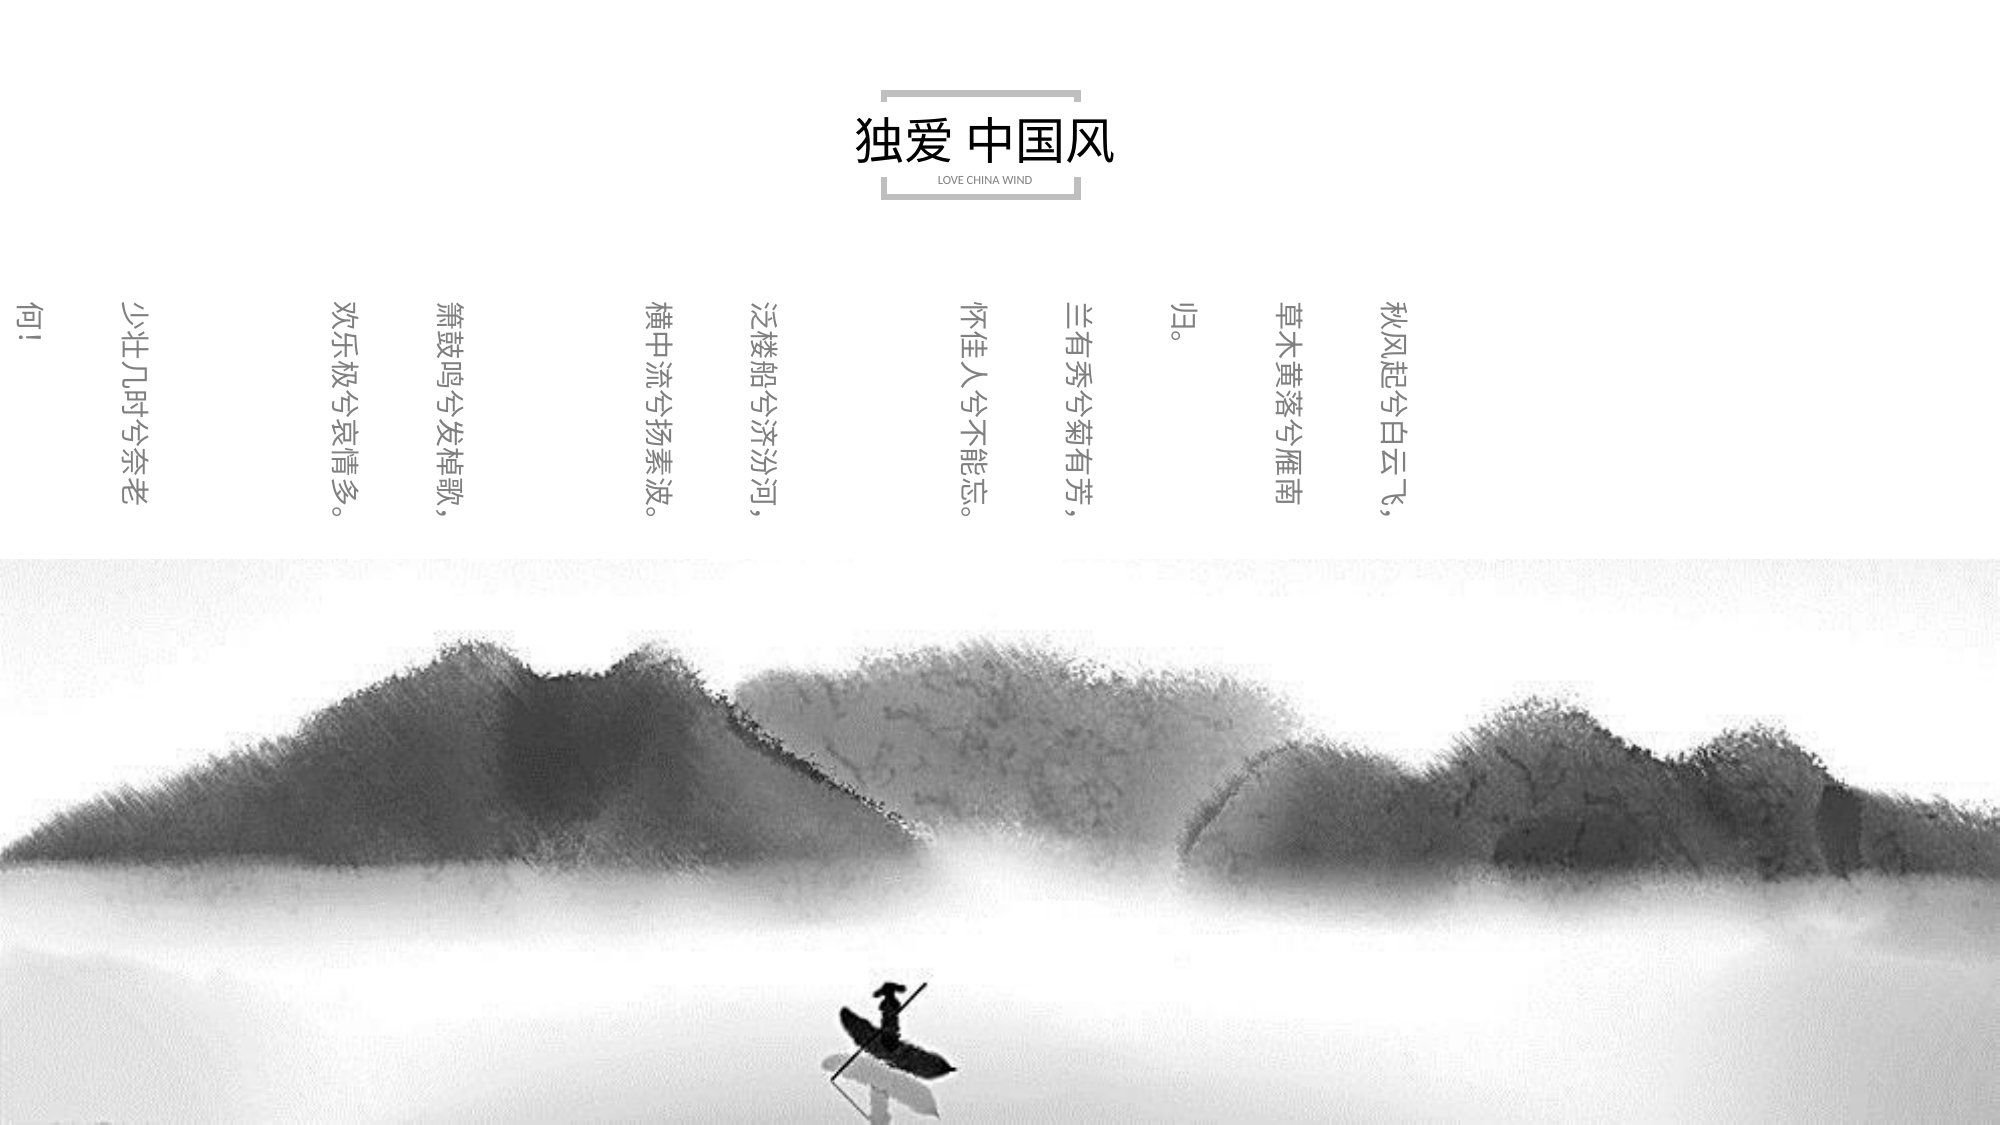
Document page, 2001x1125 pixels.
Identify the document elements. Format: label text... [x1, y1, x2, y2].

text_box 秋风起兮白云飞，草木黄落兮雁南归。 兰有秀兮菊有芳，怀佳人兮不能忘。 泛楼船兮济汾河，横中流兮扬素波。 箫鼓鸣兮发棹歌，欢乐极兮哀情多。 少壮几时兮奈老何！ [522, 286, 1490, 545]
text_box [831, 93, 1140, 197]
picture [0, 559, 2000, 1125]
